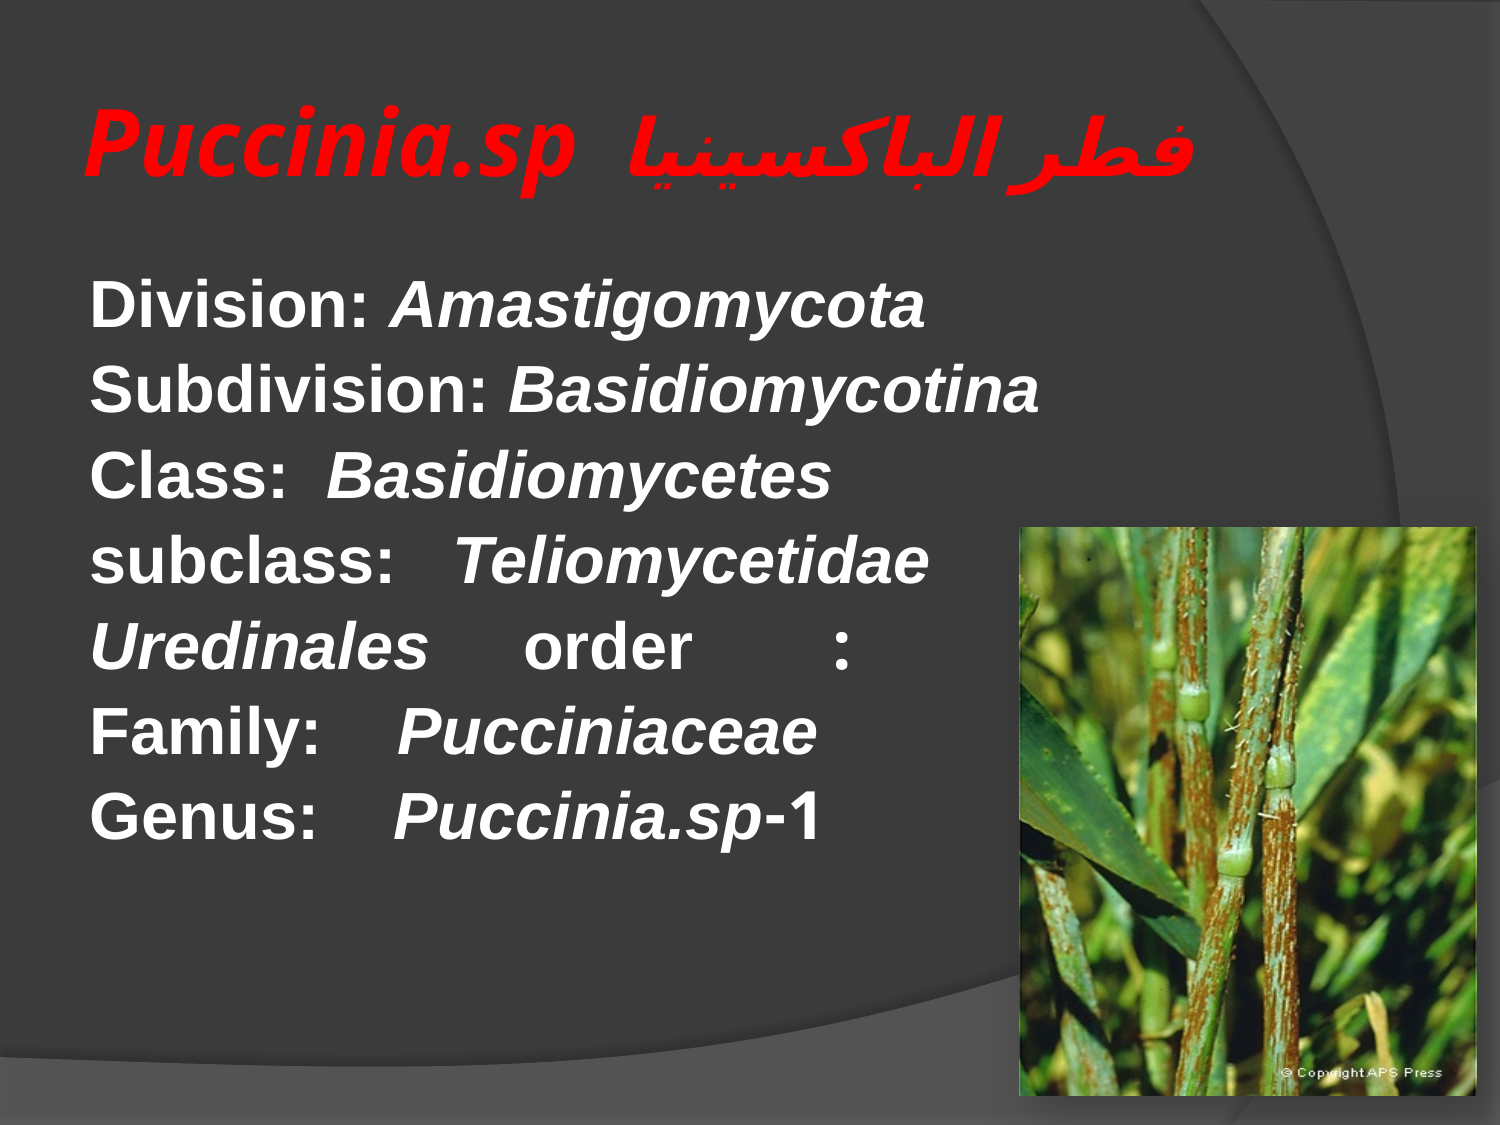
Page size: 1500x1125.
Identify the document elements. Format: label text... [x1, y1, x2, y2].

title فطر الباكسينيا Puccinia.sp [75, 45, 1300, 233]
list Division: Amastigomycota Subdivision: Basidiomycotina Class: Basidiomycetes subclass: Teliomycetidae : Uredinales order Family: Pucciniaceae 1-Genus: Puccinia.sp [75, 262, 1300, 1005]
picture [1019, 527, 1477, 1096]
